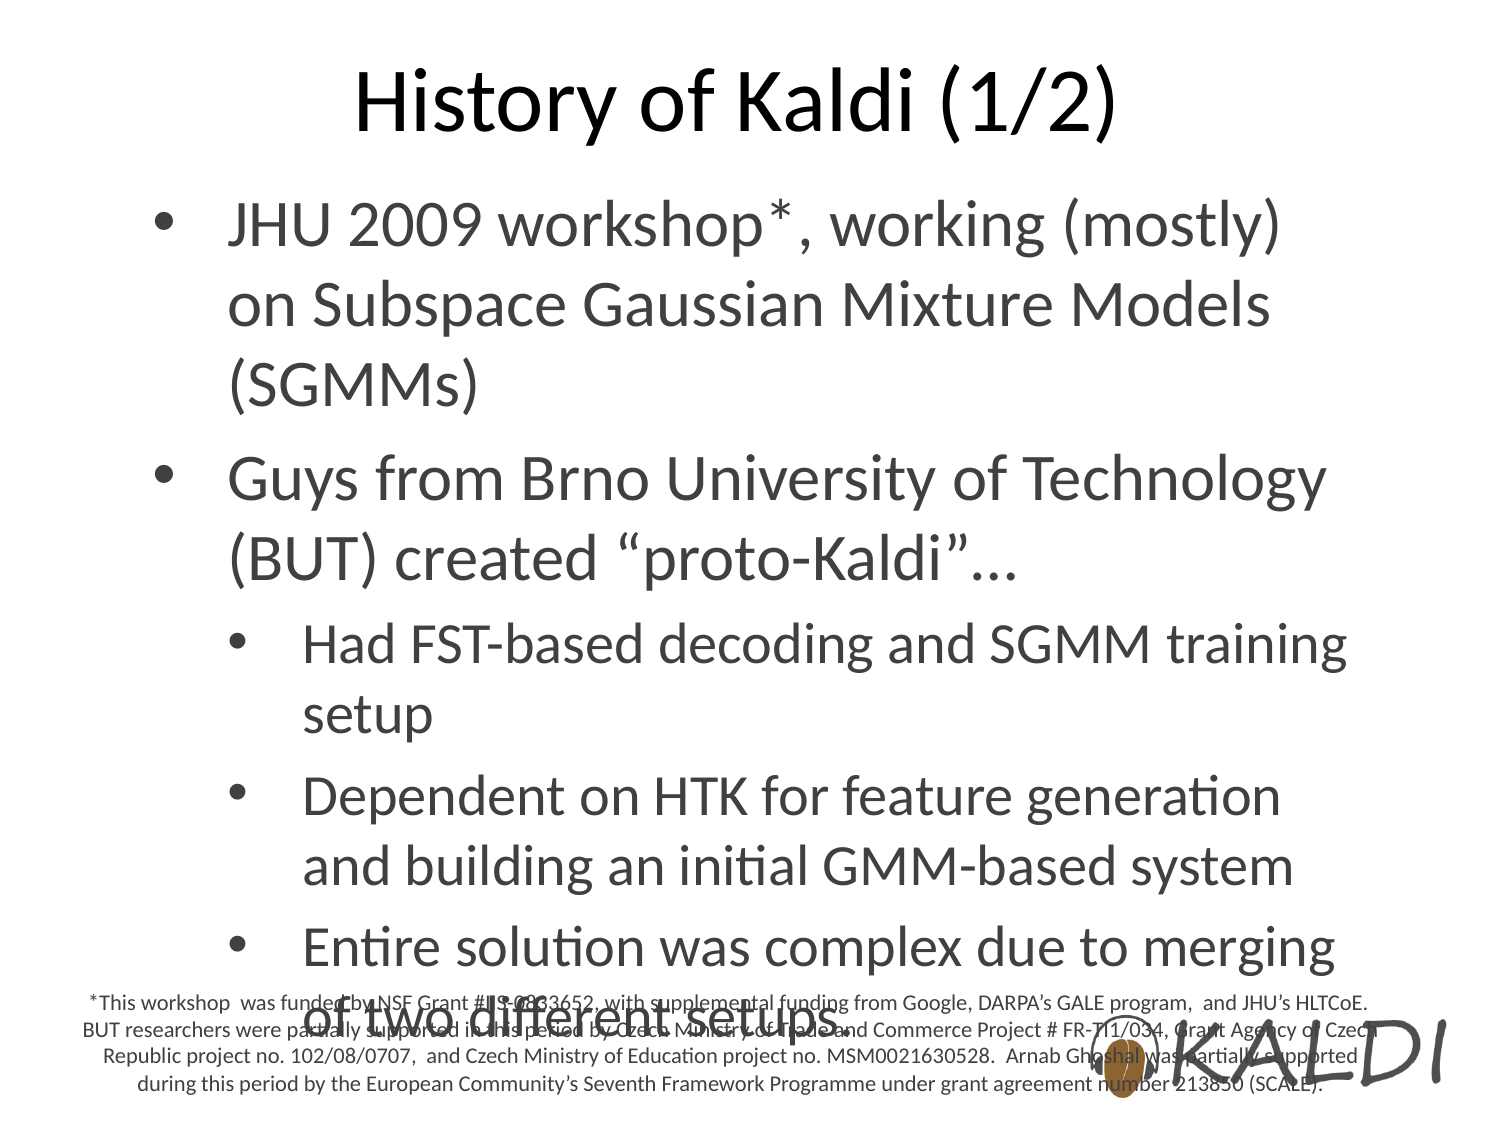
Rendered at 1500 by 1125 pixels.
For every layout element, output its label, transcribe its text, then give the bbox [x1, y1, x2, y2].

text_box *This workshop was funded by NSF Grant #IIS-0833652, with supplemental funding from Google, DARPA’s GALE program, and JHU’s HLTCoE. BUT researchers were partially supported in this period by Czech Ministry of Trade and Commerce Project # FR-TI1/034, Grant Agency of Czech Republic project no. 102/08/0707, and Czech Ministry of Education project no. MSM0021630528. Arnab Ghoshal was partially supported during this period by the European Community’s Seventh Framework Programme under grant agreement number 213850 (SCALE). [62, 980, 1400, 1125]
title History of Kaldi (1/2) [99, 2, 1375, 188]
picture [1400, 1012, 1464, 1104]
subtitle JHU 2009 workshop*, working (mostly) on Subspace Gaussian Mixture Models (SGMMs) Guys from Brno University of Technology (BUT) created “proto-Kaldi”… Had FST-based decoding and SGMM training setup Dependent on HTK for feature generation and building an initial GMM-based system Entire solution was complex due to merging of two different setups. [137, 172, 1375, 980]
